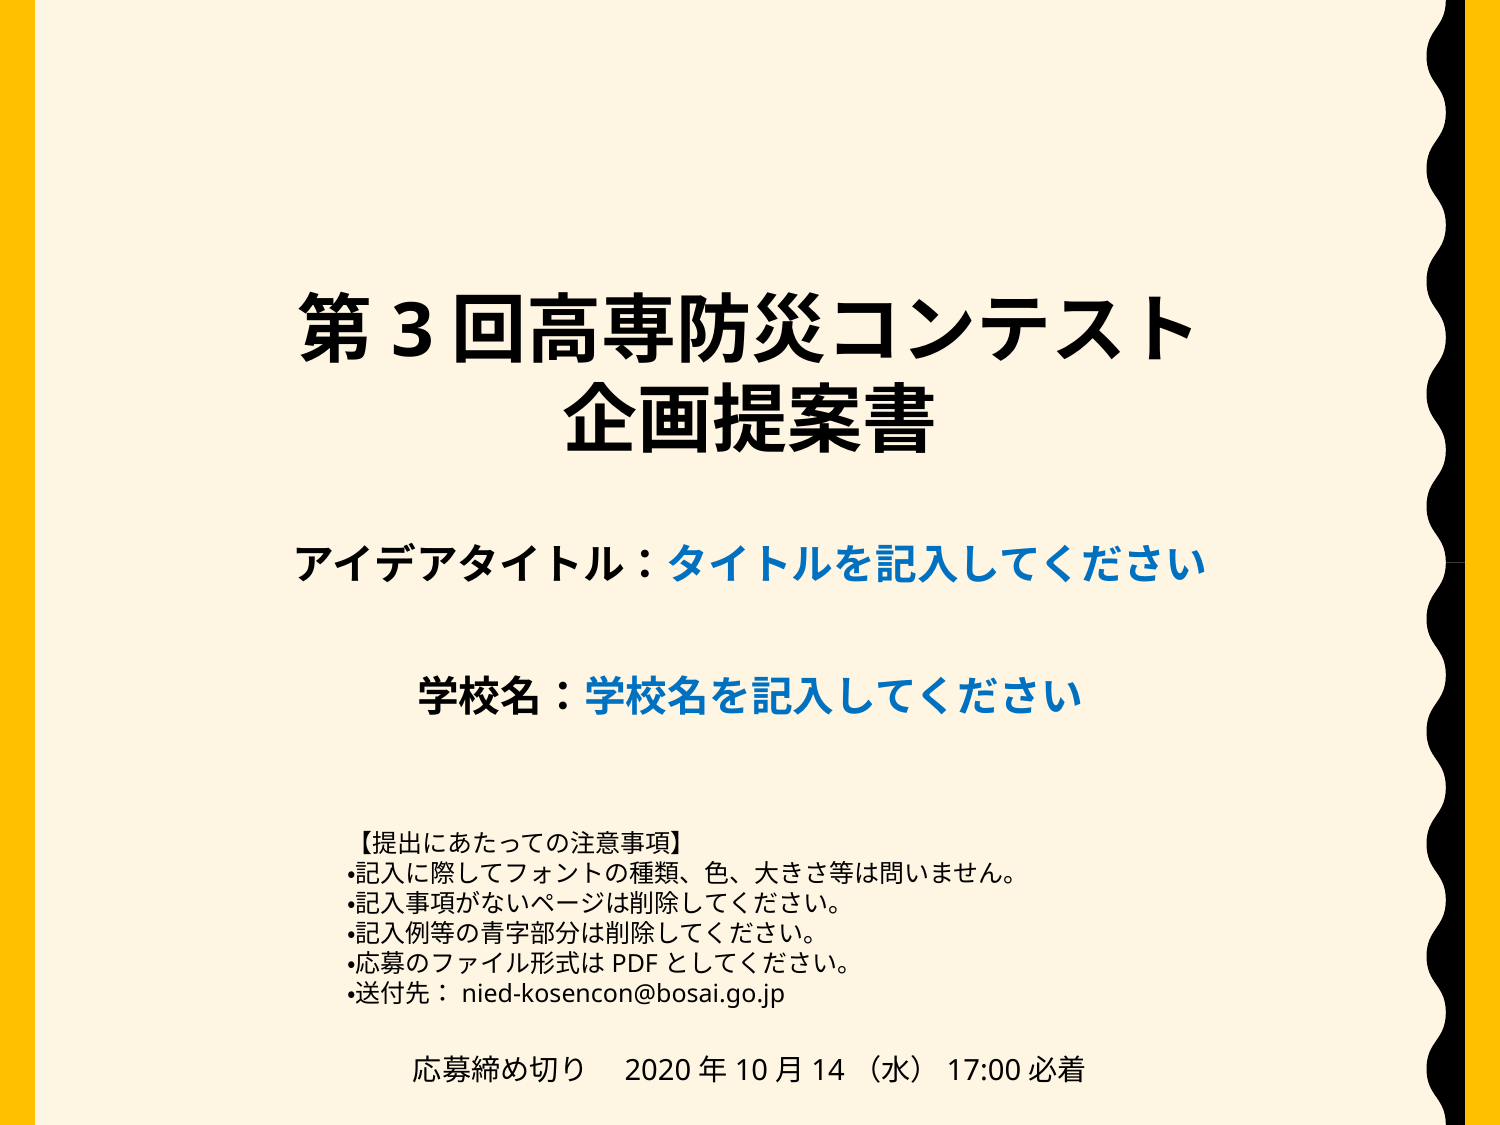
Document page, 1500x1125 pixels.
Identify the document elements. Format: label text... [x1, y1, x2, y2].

text_box アイデアタイトル：タイトルを記入してください [0, 530, 1500, 595]
text_box 第3回高専防災コンテスト 企画提案書 [0, 273, 1500, 469]
text_box 【提出にあたっての注意事項】 ・記入に際してフォントの種類、色、大きさ等は問いません。 ・記入事項がないページは削除してください。 ・記入例等の青字部分は削除してください。 ・応募のファイル形式はPDFとしてください。 ・送付先：nied-kosencon@bosai.go.jp [332, 820, 1168, 1015]
text_box 応募締め切り 2020年10月14（水）17:00必着 [0, 1043, 1500, 1094]
text_box 学校名：学校名を記入してください [0, 662, 1500, 727]
